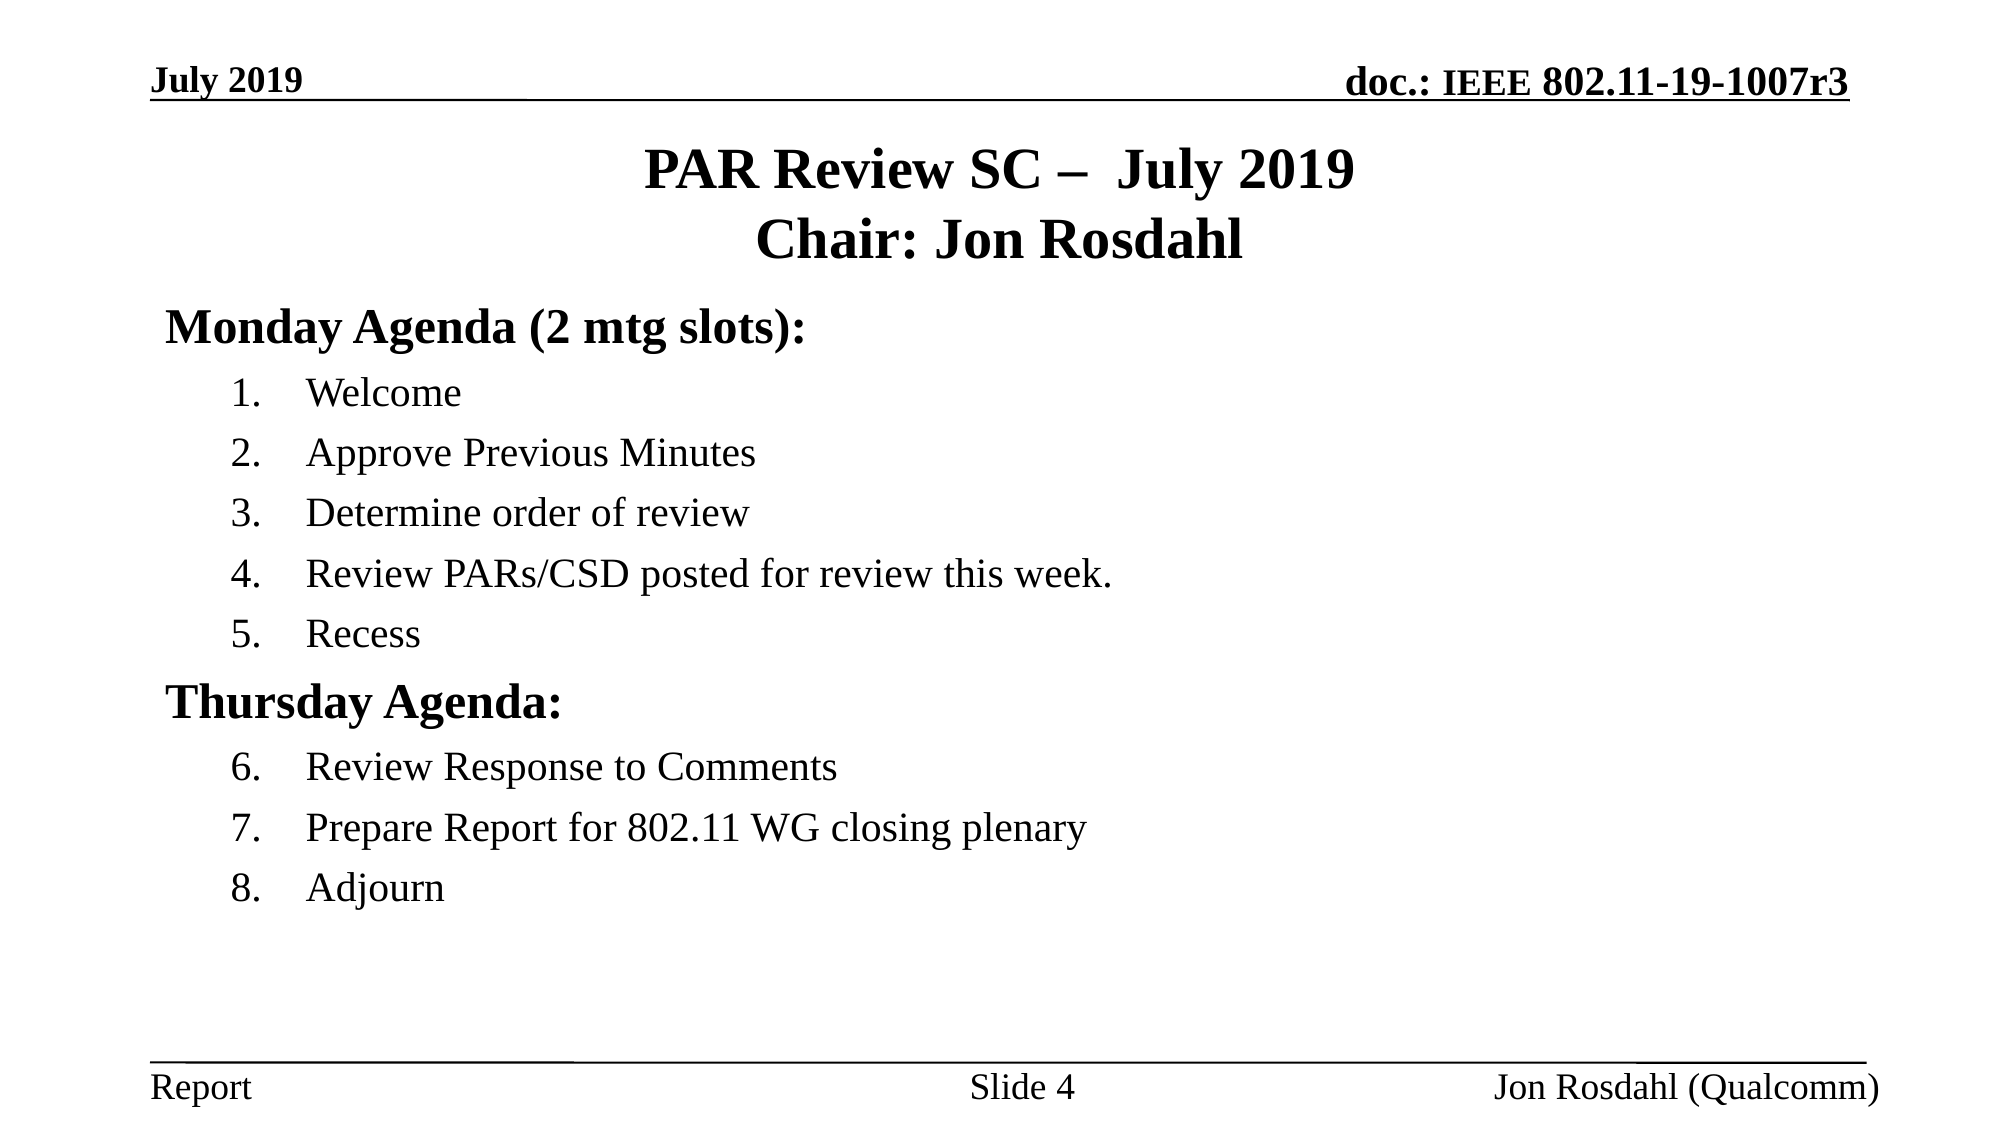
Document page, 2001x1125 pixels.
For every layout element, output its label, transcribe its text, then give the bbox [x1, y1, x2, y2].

footer Jon Rosdahl (Qualcomm) [1436, 1061, 1881, 1108]
title PAR Review SC – July 2019 Chair: Jon Rosdahl [149, 112, 1850, 285]
list Monday Agenda (2 mtg slots): Welcome Approve Previous Minutes Determine order of review Review PARs/CSD posted for review this week. Recess Thursday Agenda: Review Response to Comments Prepare Report for 802.11 WG closing plenary Adjourn [149, 285, 1850, 1024]
text_box Draft Agenda: [373, 210, 835, 286]
slide_number Slide 4 [950, 1061, 1095, 1125]
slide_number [149, 49, 431, 100]
